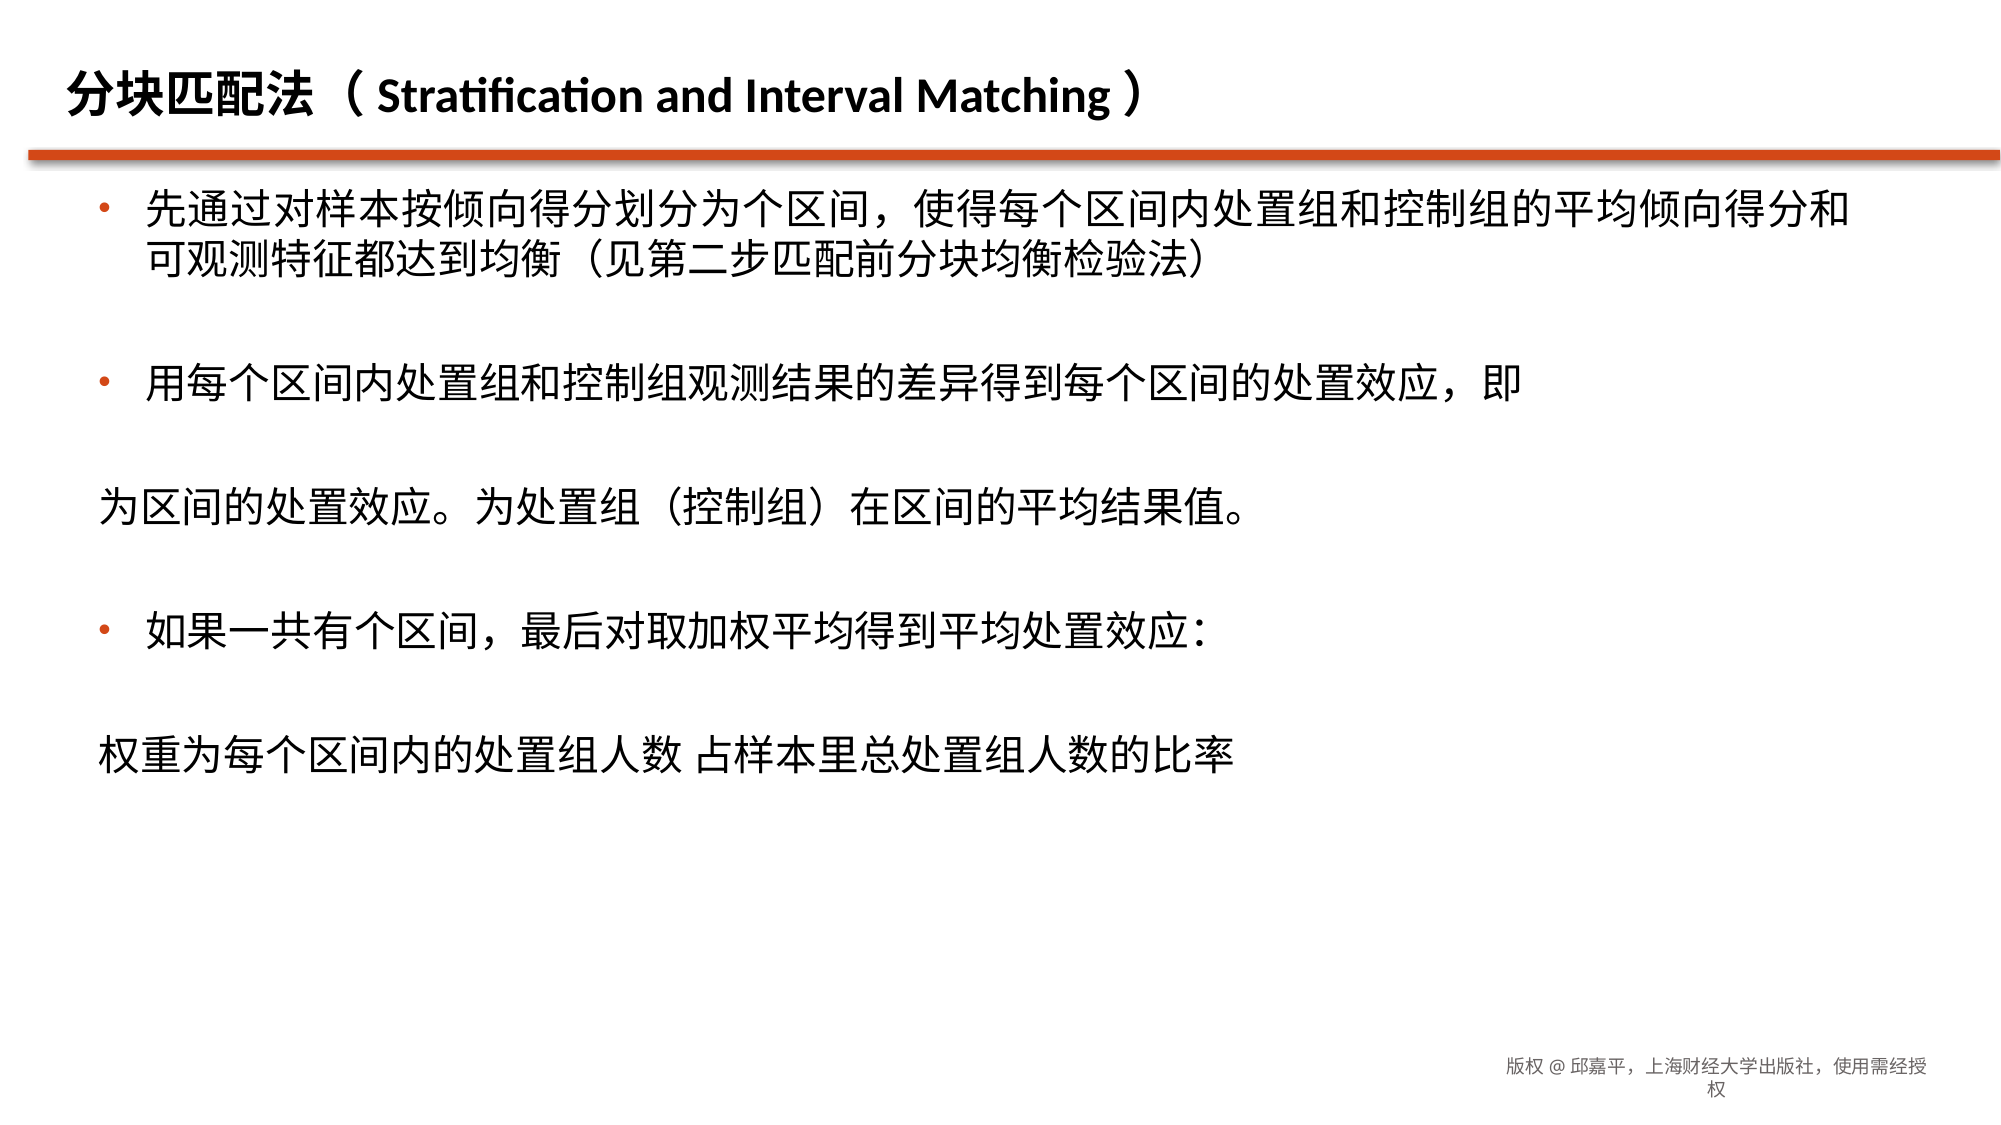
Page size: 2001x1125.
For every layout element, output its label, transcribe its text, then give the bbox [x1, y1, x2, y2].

title 分块匹配法（Stratification and Interval Matching） [50, 50, 1825, 138]
footer 版权@邱嘉平，上海财经大学出版社，使用需经授权 [1483, 1046, 1950, 1109]
